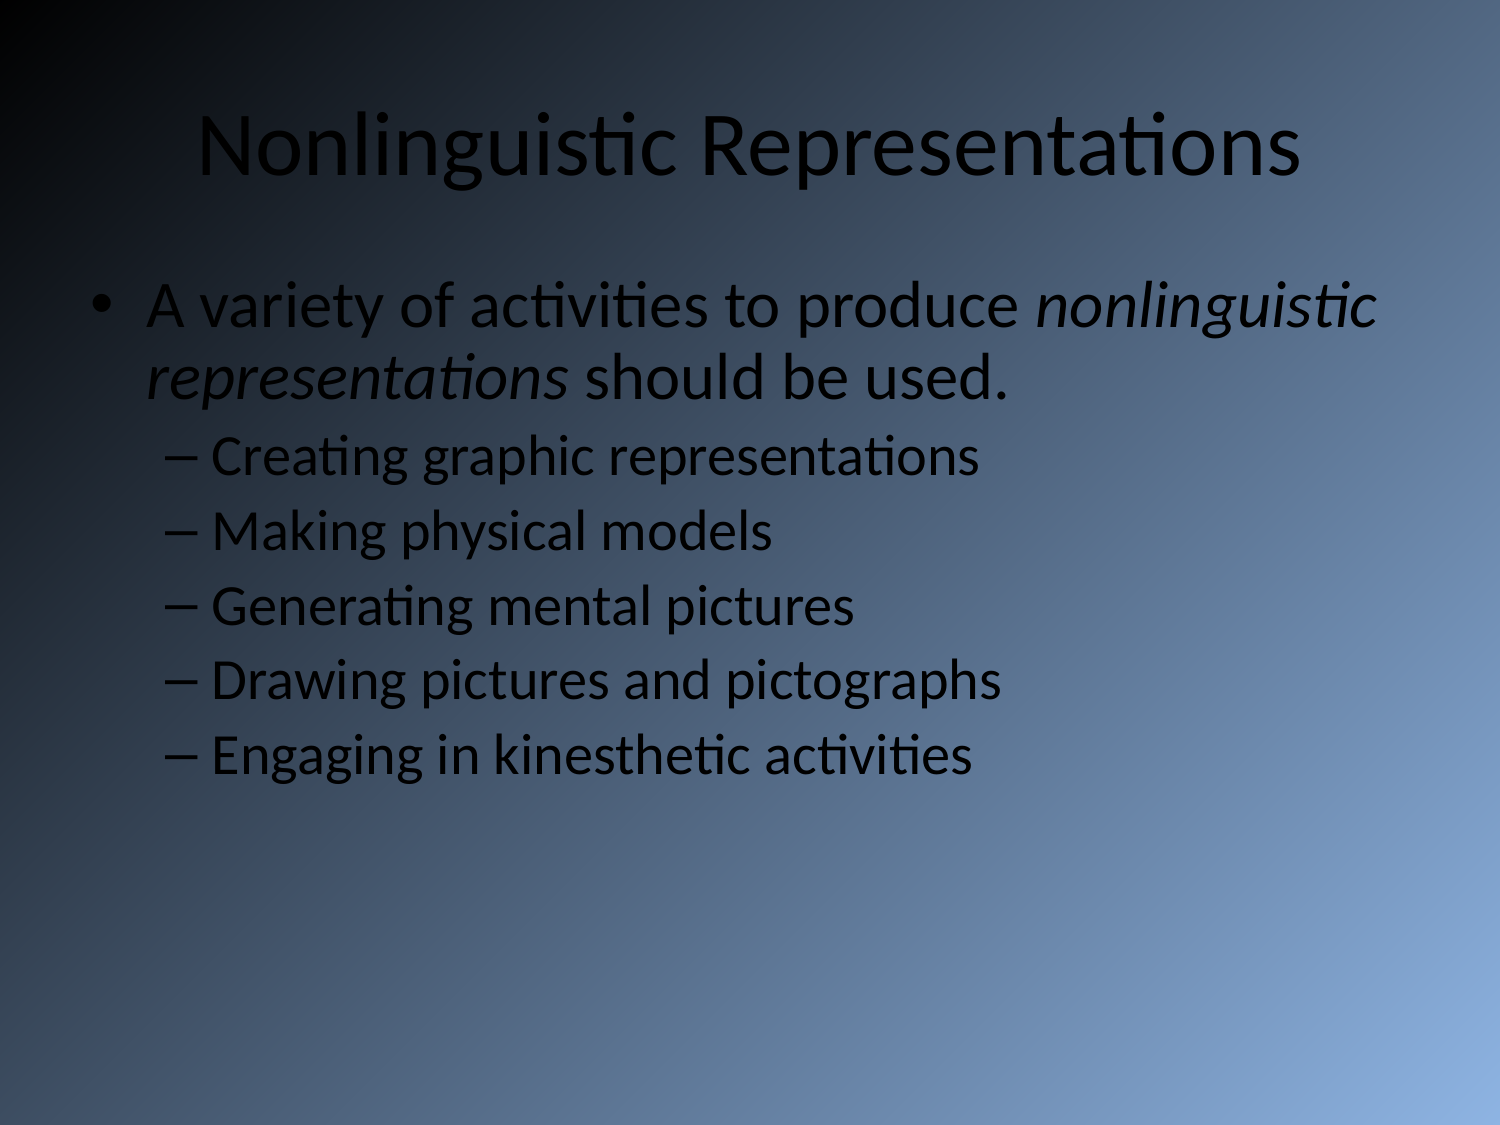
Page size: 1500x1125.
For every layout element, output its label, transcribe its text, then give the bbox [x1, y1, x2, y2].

list A variety of activities to produce nonlinguistic representations should be used. Creating graphic representations Making physical models Generating mental pictures Drawing pictures and pictographs Engaging in kinesthetic activities [75, 262, 1425, 1005]
title Nonlinguistic Representations [75, 45, 1425, 233]
